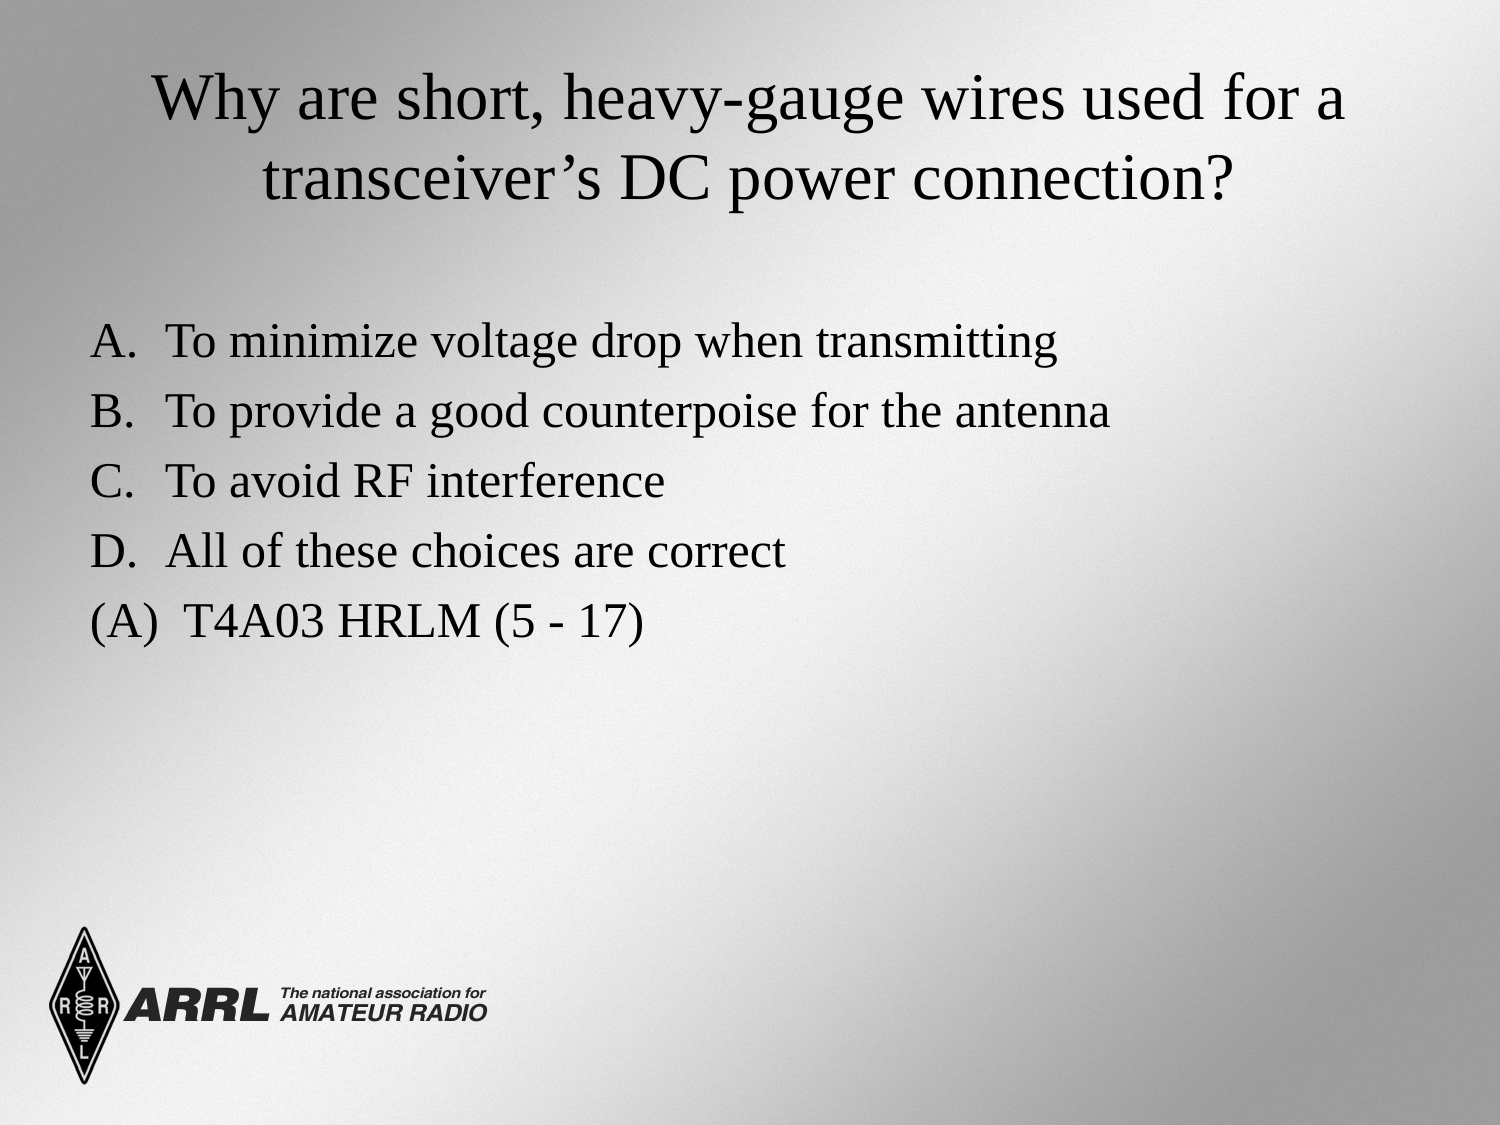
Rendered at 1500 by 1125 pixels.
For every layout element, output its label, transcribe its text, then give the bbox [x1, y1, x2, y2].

list To minimize voltage drop when transmitting To provide a good counterpoise for the antenna To avoid RF interference All of these choices are correct (A) T4A03 HRLM (5 - 17) [75, 299, 1425, 1005]
picture [0, 0, 1500, 1125]
title Why are short, heavy-gauge wires used for a transceiver’s DC power connection? [75, 45, 1425, 233]
